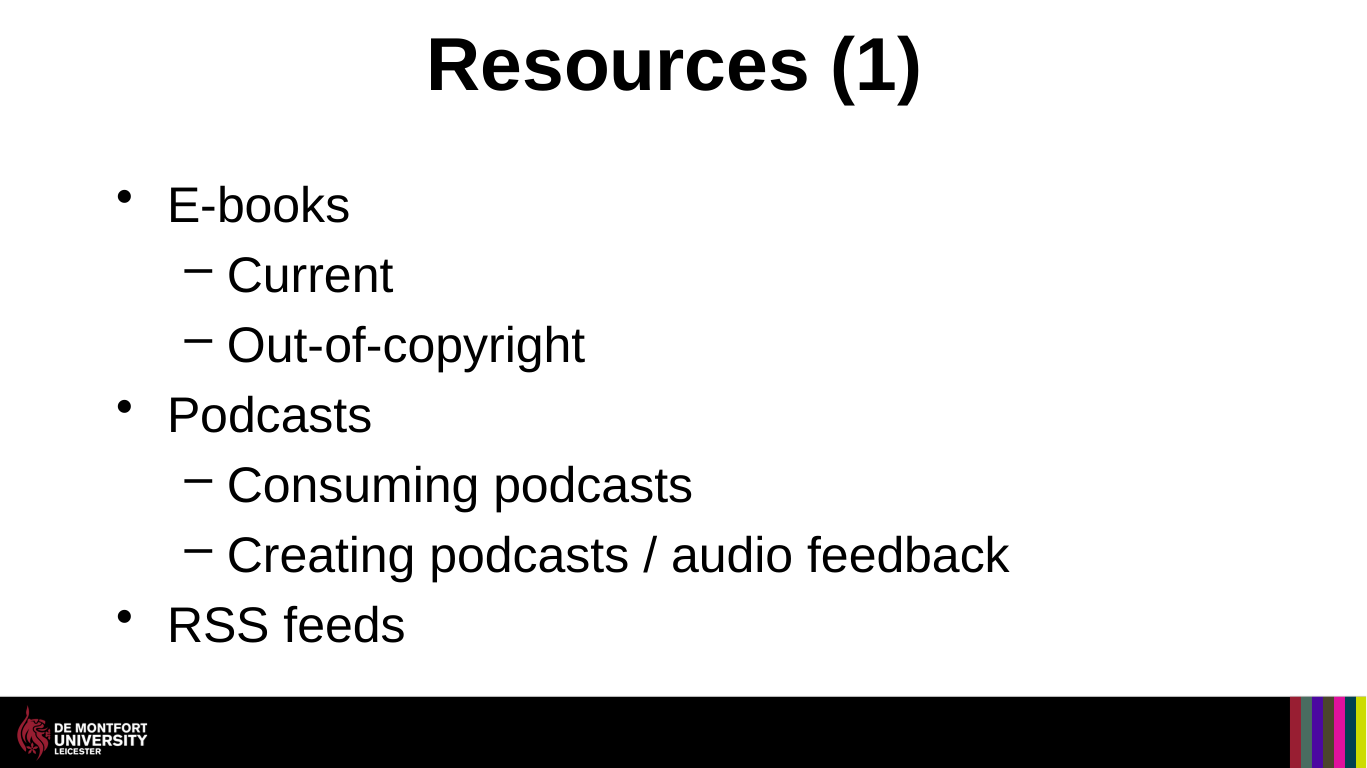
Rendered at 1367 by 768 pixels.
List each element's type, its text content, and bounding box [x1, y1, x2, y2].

list E-books Current Out-of-copyright Podcasts Consuming podcasts Creating podcasts / audio feedback RSS feeds [102, 165, 1264, 683]
text_box Resources (1) [140, 0, 1209, 121]
picture [0, 0, 1367, 768]
